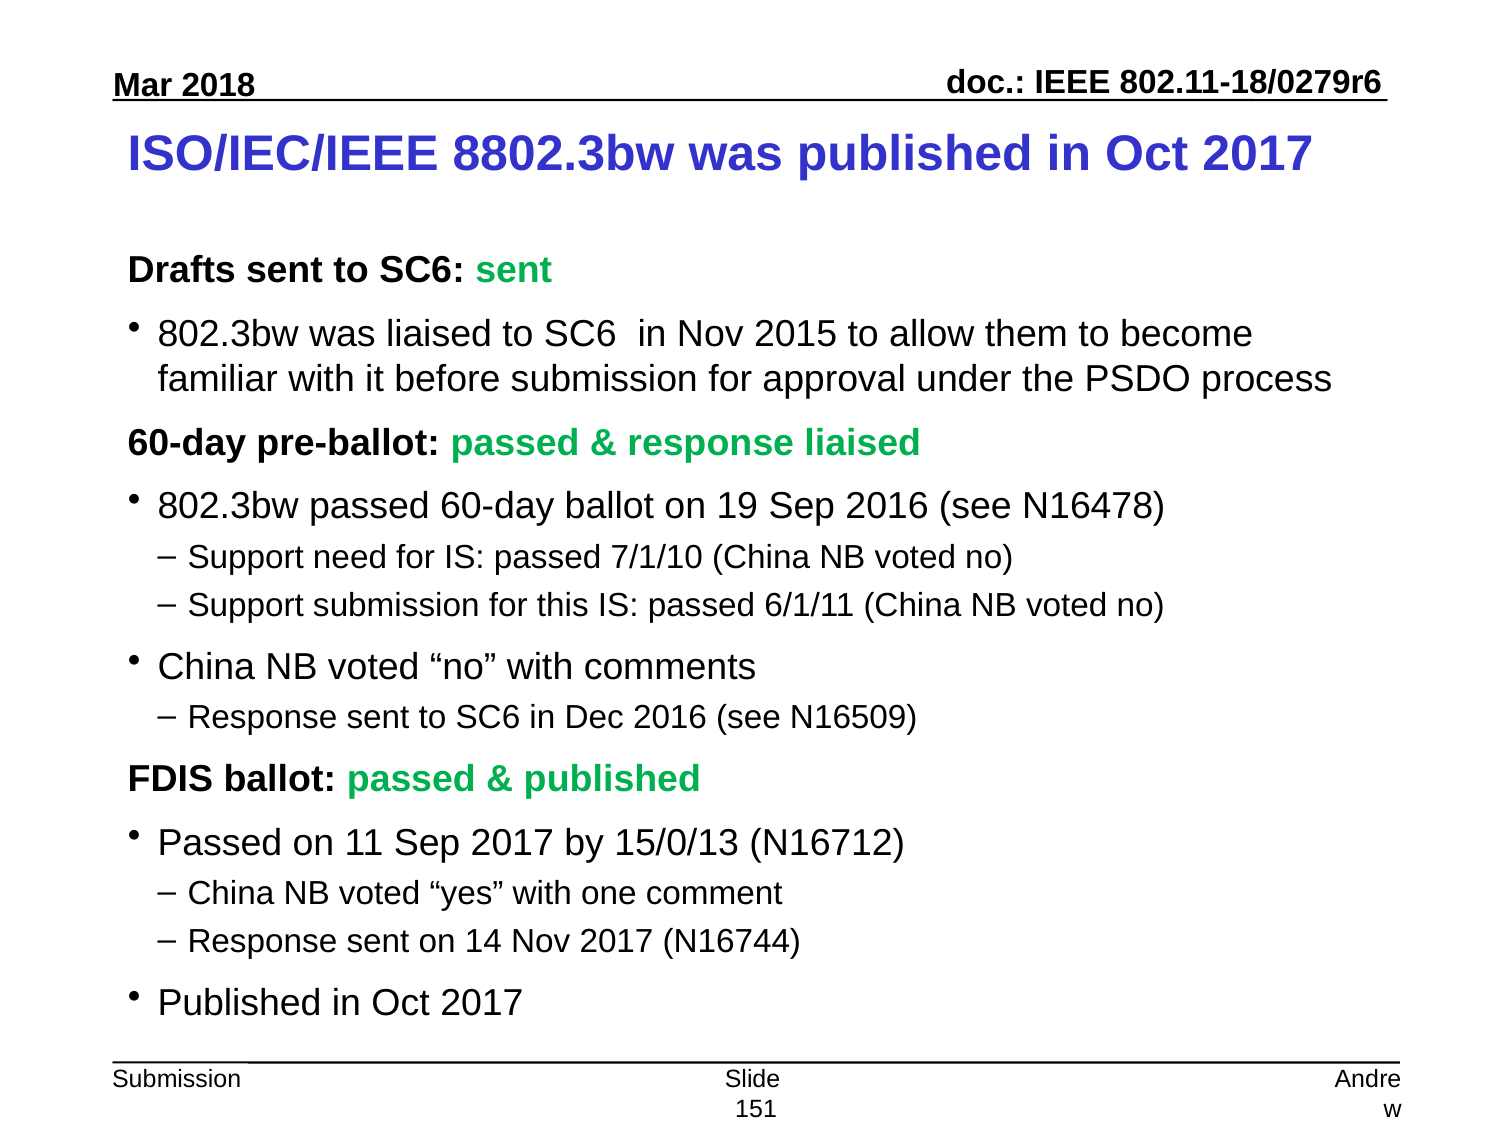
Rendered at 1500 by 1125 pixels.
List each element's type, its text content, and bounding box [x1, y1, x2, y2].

title ISO/IEC/IEEE 8802.3bw was published in Oct 2017 [112, 112, 1388, 237]
footer Andrew Myles, Cisco [1320, 1061, 1402, 1093]
slide_number Slide 151 [709, 1061, 803, 1093]
list Drafts sent to SC6: sent 802.3bw was liaised to SC6 in Nov 2015 to allow them to become familiar with it before submission for approval under the PSDO process 60-day pre-ballot: passed & response liaised 802.3bw passed 60-day ballot on 19 Sep 2016 (see N16478) Support need for IS: passed 7/1/10 (China NB voted no) Support submission for this IS: passed 6/1/11 (China NB voted no) China NB voted “no” with comments Response sent to SC6 in Dec 2016 (see N16509) FDIS ballot: passed & published Passed on 11 Sep 2017 by 15/0/13 (N16712) China NB voted “yes” with one comment Response sent on 14 Nov 2017 (N16744) Published in Oct 2017 [112, 237, 1388, 913]
